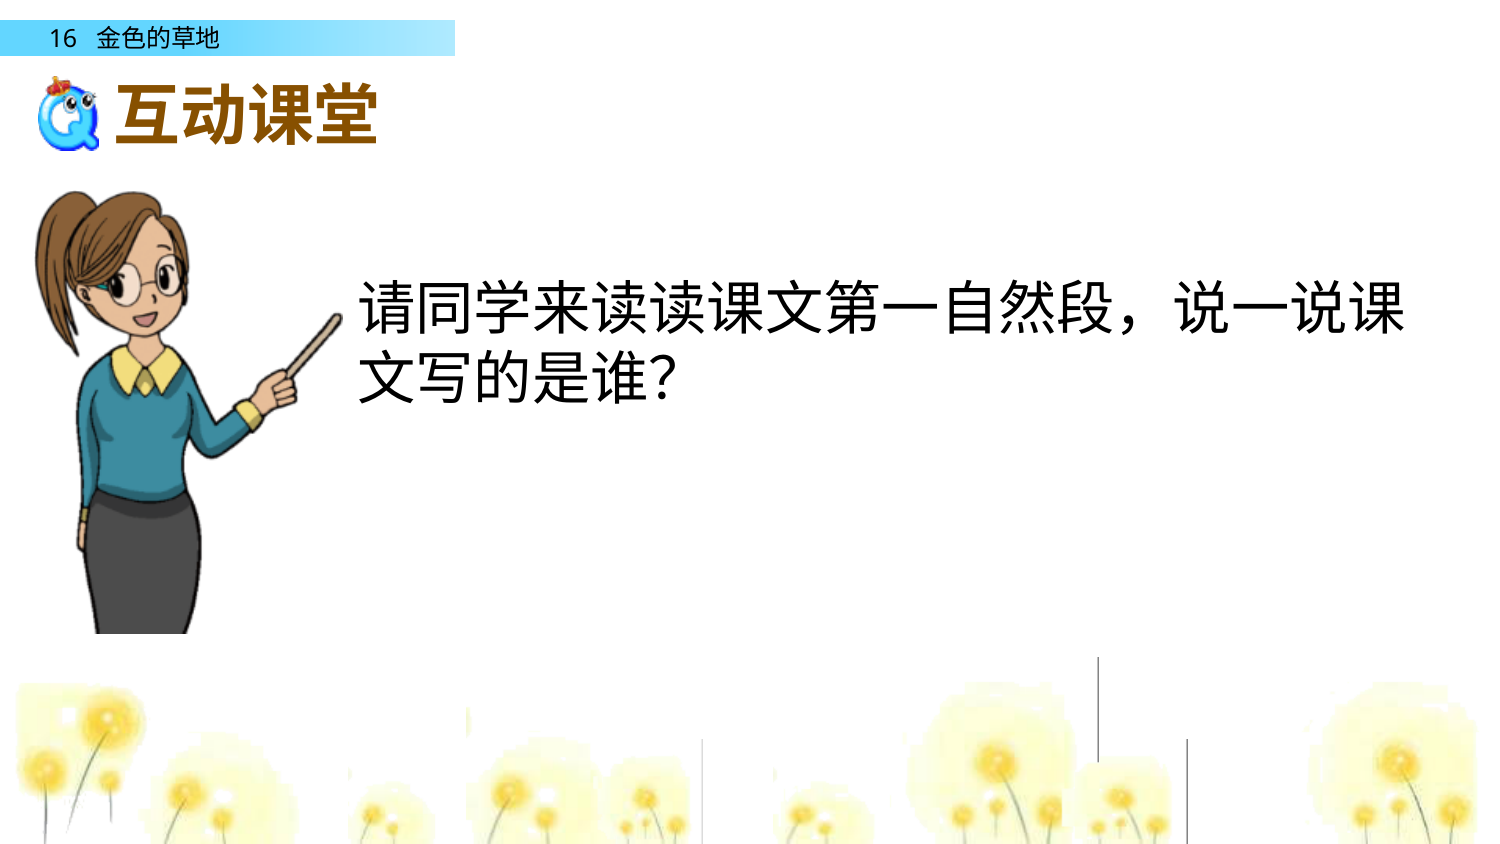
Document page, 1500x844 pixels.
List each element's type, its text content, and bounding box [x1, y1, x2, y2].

text_box 互动课堂 [102, 67, 420, 159]
picture [1222, 657, 1500, 844]
picture [0, 657, 1188, 844]
text_box 请同学来读读课文第一自然段，说一说课文写的是谁？ [348, 263, 1454, 419]
picture [38, 75, 100, 152]
picture [33, 190, 343, 634]
